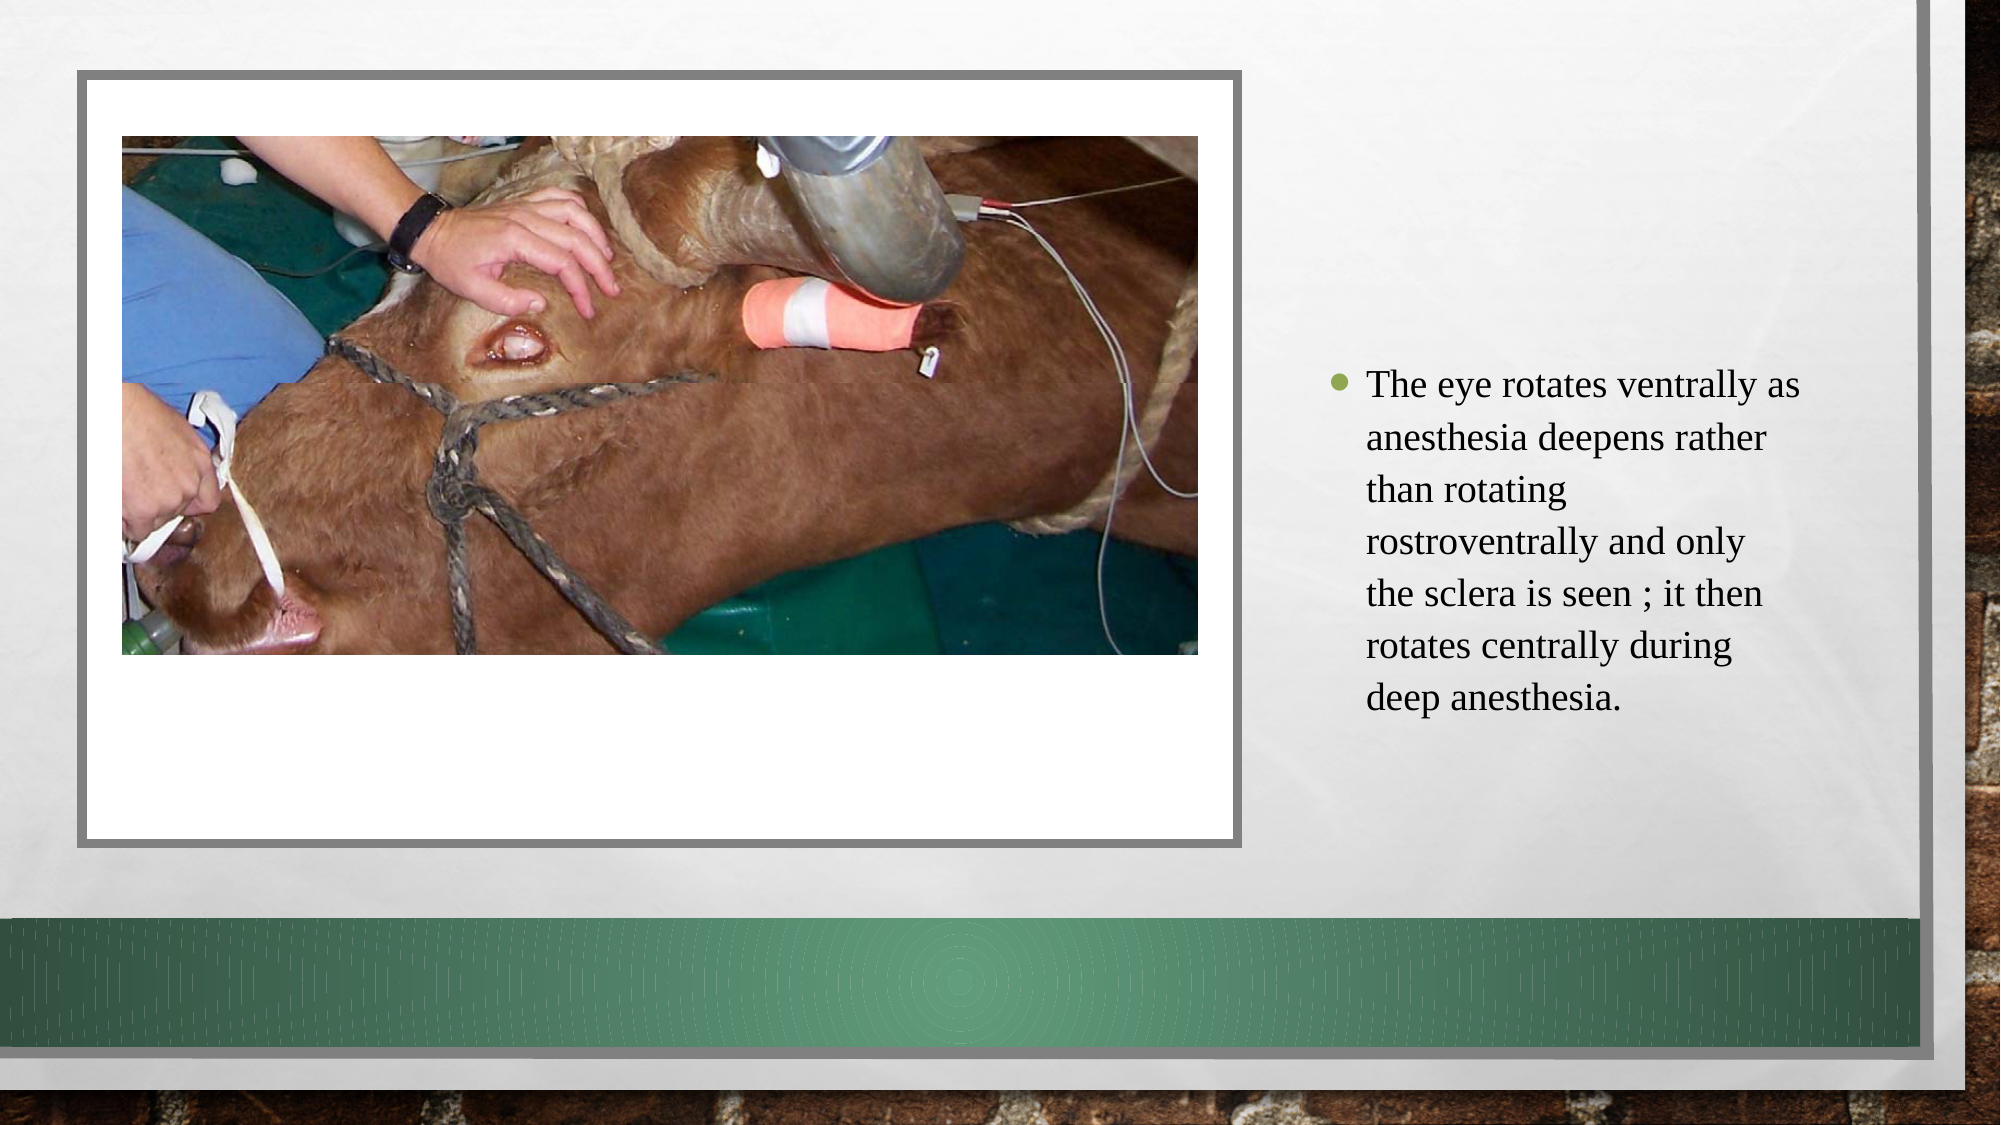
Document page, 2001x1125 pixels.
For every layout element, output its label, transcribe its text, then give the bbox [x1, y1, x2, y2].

text_box [80, 73, 1239, 845]
picture [0, 0, 2000, 1125]
picture [121, 136, 1198, 656]
list The eye rotates ventrally as anesthesia deepens rather than rotating rostroventrally and only the sclera is seen ; it then rotates centrally during deep anesthesia. [1313, 339, 1819, 806]
